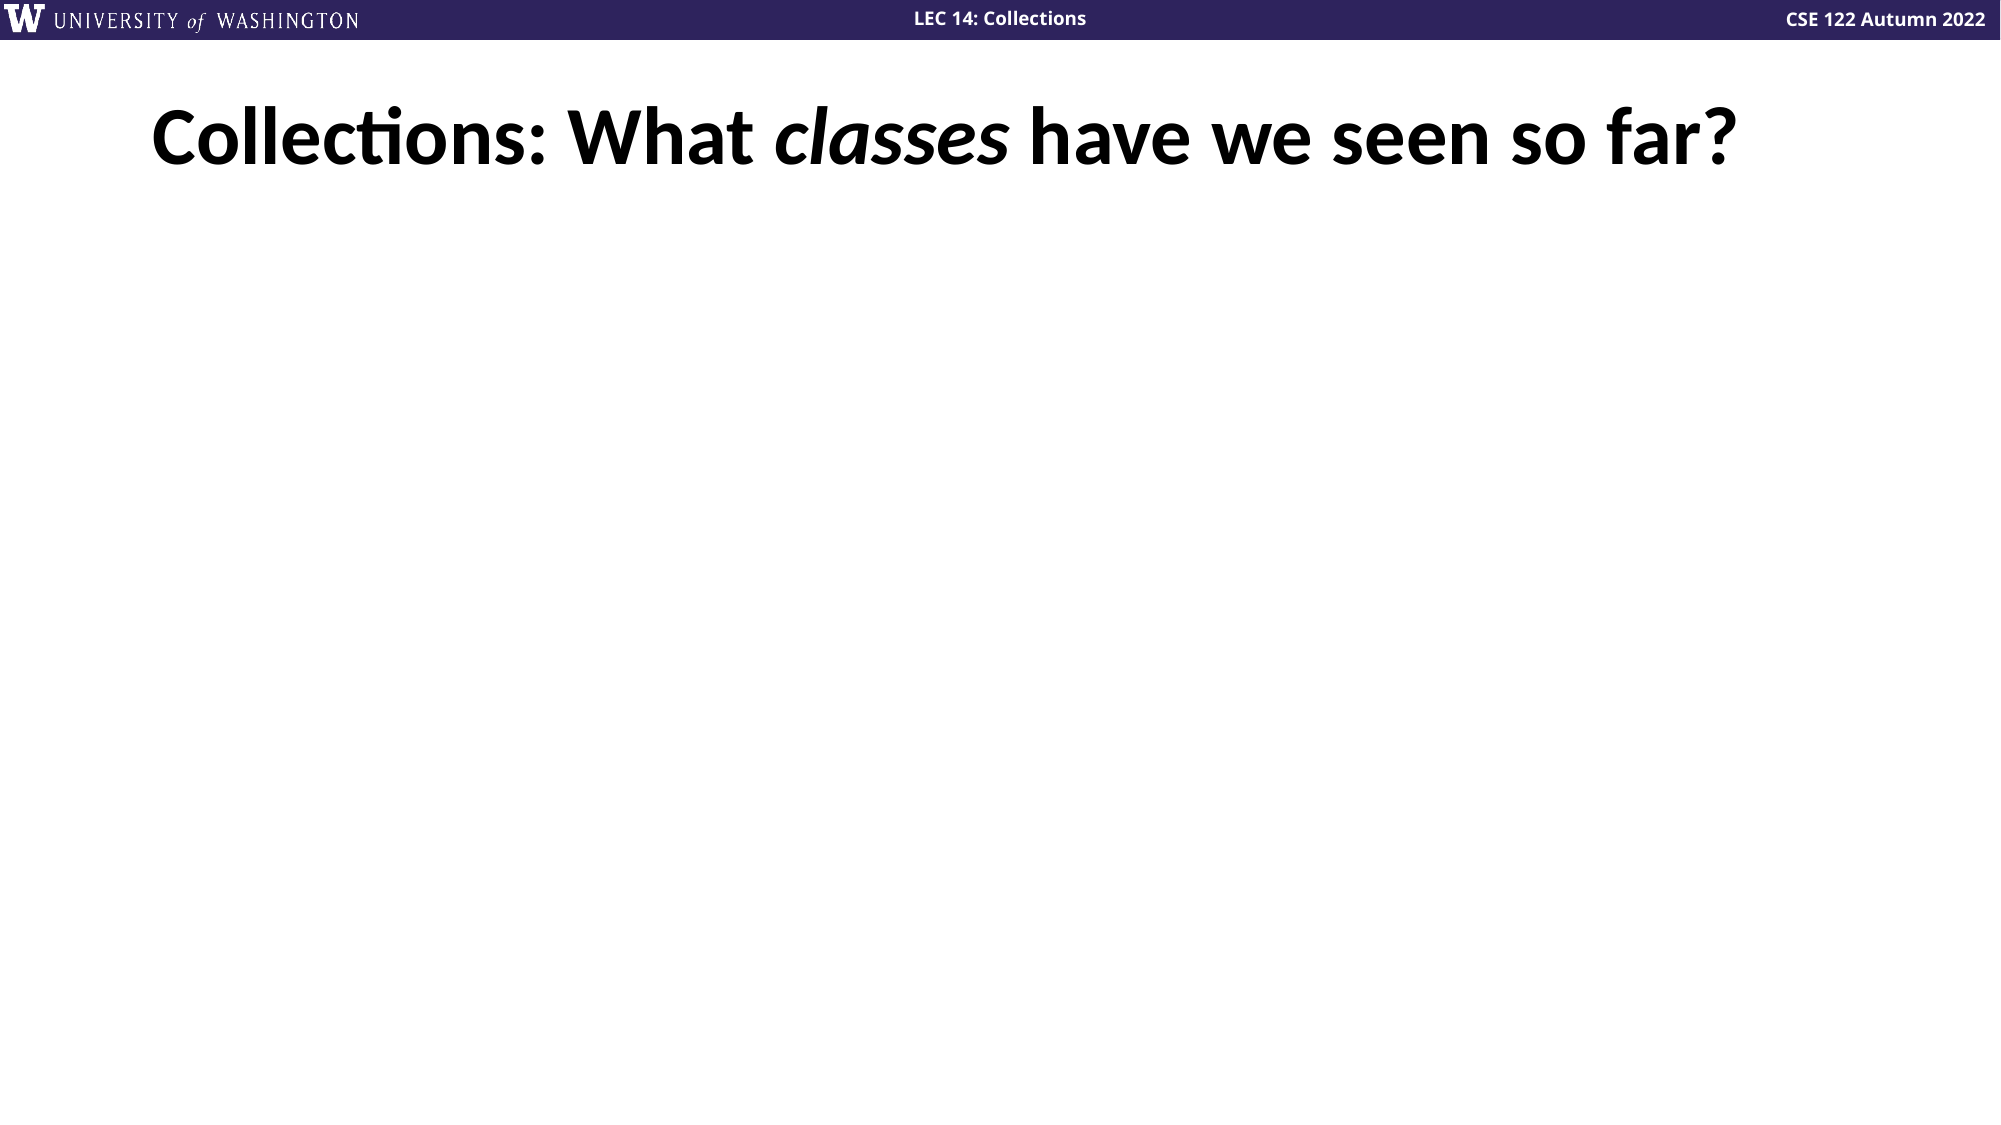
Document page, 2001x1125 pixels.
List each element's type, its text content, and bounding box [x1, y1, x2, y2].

picture [4, 4, 358, 33]
title Collections: What classes have we seen so far? [137, 74, 1863, 200]
